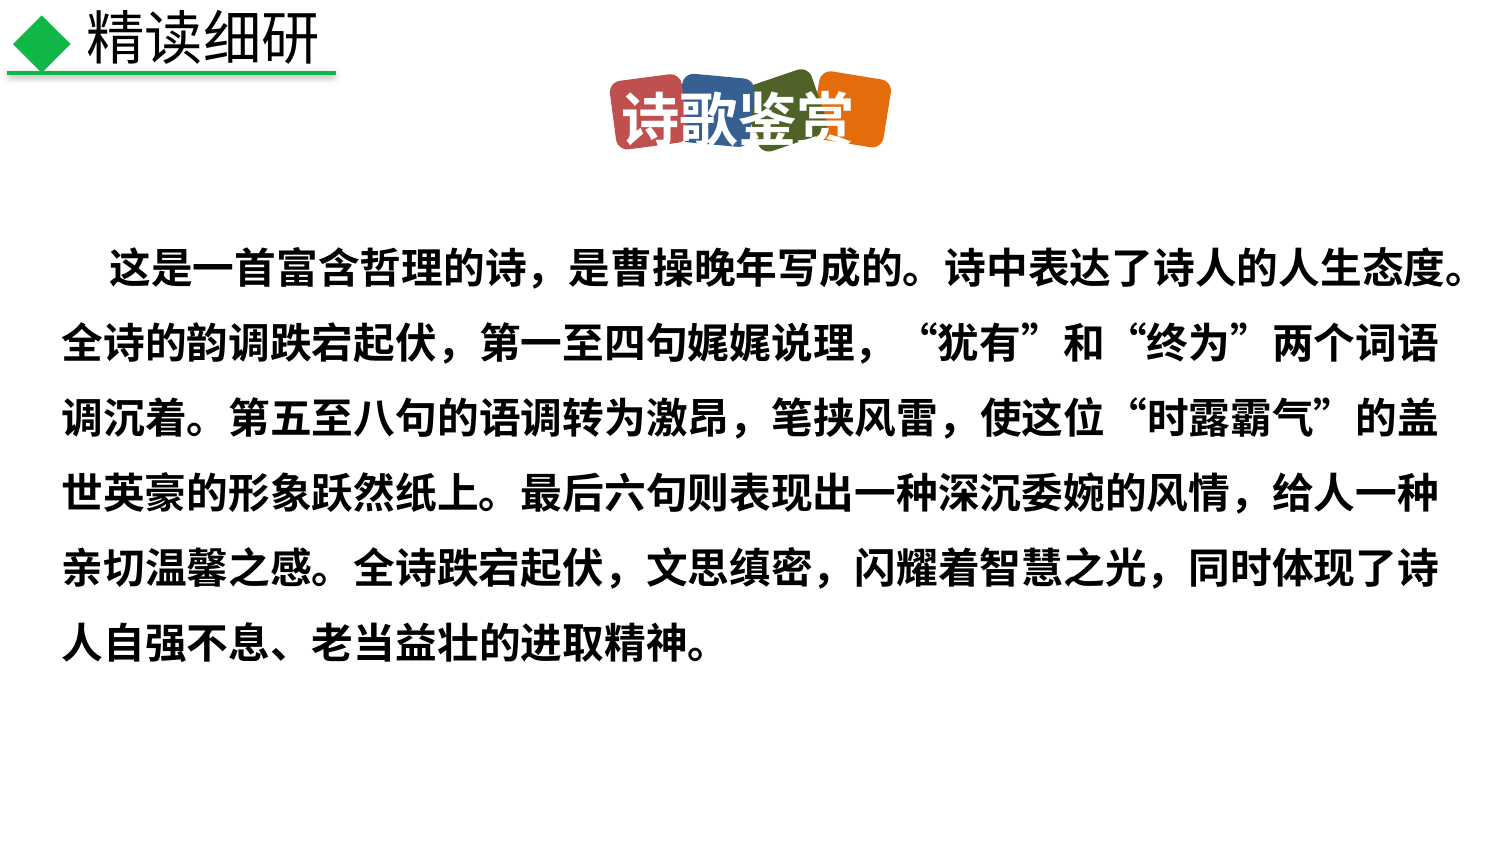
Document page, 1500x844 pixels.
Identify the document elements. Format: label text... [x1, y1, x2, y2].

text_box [6, 0, 337, 80]
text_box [606, 55, 894, 162]
text_box 这是一首富含哲理的诗，是曹操晚年写成的。诗中表达了诗人的人生态度。全诗的韵调跌宕起伏，第一至四句娓娓说理，“犹有”和“终为”两个词语调沉着。第五至八句的语调转为激昂，笔挟风雷，使这位“时露霸气”的盖世英豪的形象跃然纸上。最后六句则表现出一种深沉委婉的风情，给人一种亲切温馨之感。全诗跌宕起伏，文思缜密，闪耀着智慧之光，同时体现了诗人自强不息、老当益壮的进取精神。 [46, 209, 1464, 674]
